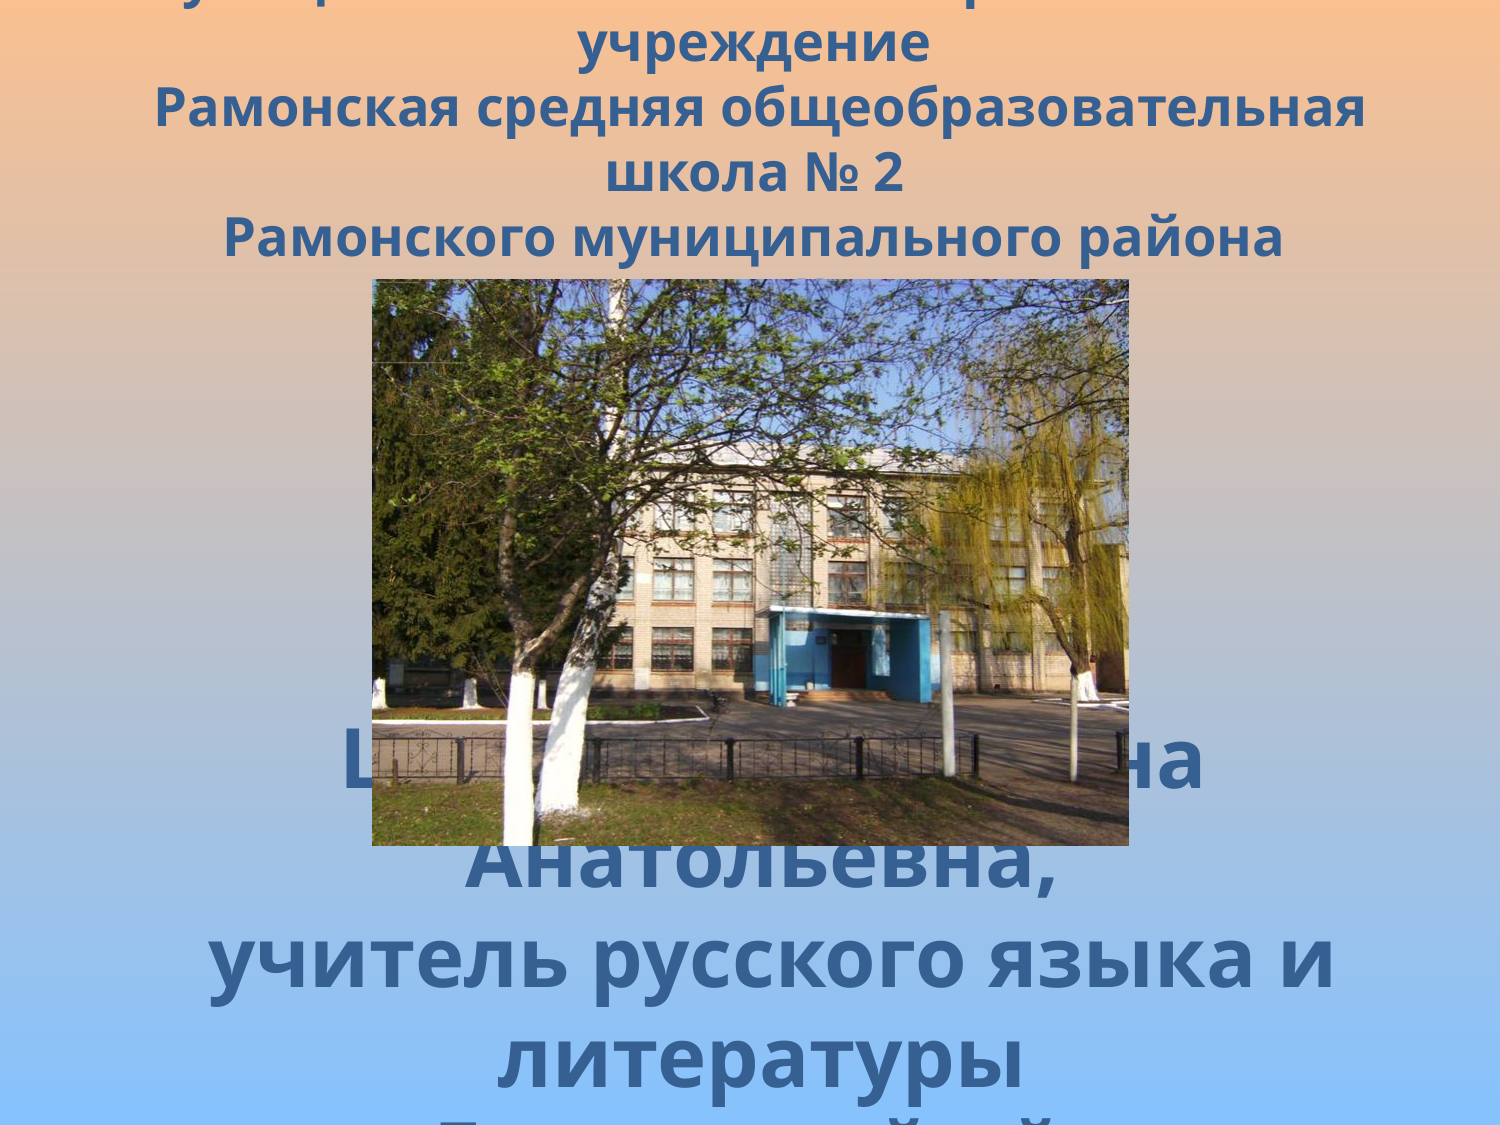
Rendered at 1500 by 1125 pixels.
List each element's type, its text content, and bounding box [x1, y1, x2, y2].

text_box Муниципальное казённое образовательное учреждение Рамонская средняя общеобразовательная школа № 2 Рамонского муниципального района Воронежской области [88, 0, 1435, 341]
picture [371, 278, 1129, 847]
text_box Шепеленко Татьяна Анатольевна, учитель русского языка и литературы Персональный сайт: www.shepelenko.ucoz.ru [100, 697, 1447, 1125]
